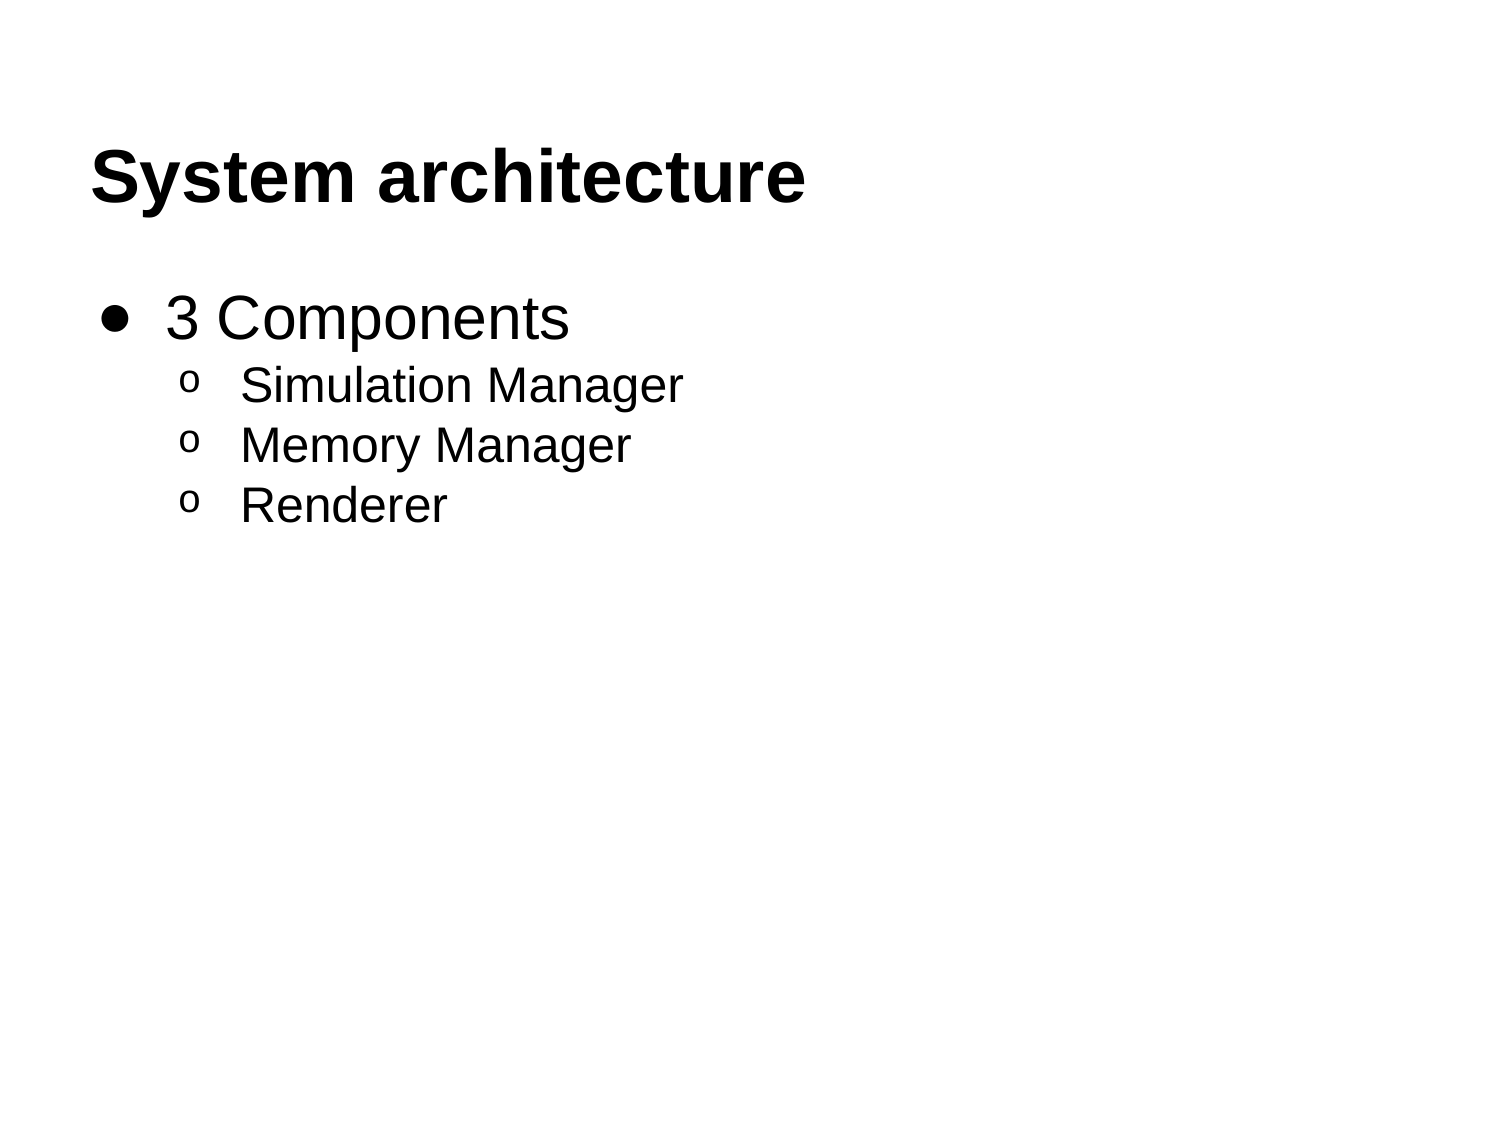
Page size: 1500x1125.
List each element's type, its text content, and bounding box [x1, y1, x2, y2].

list 3 Components Simulation Manager Memory Manager Renderer [75, 262, 1425, 1078]
title System architecture [75, 45, 1425, 233]
